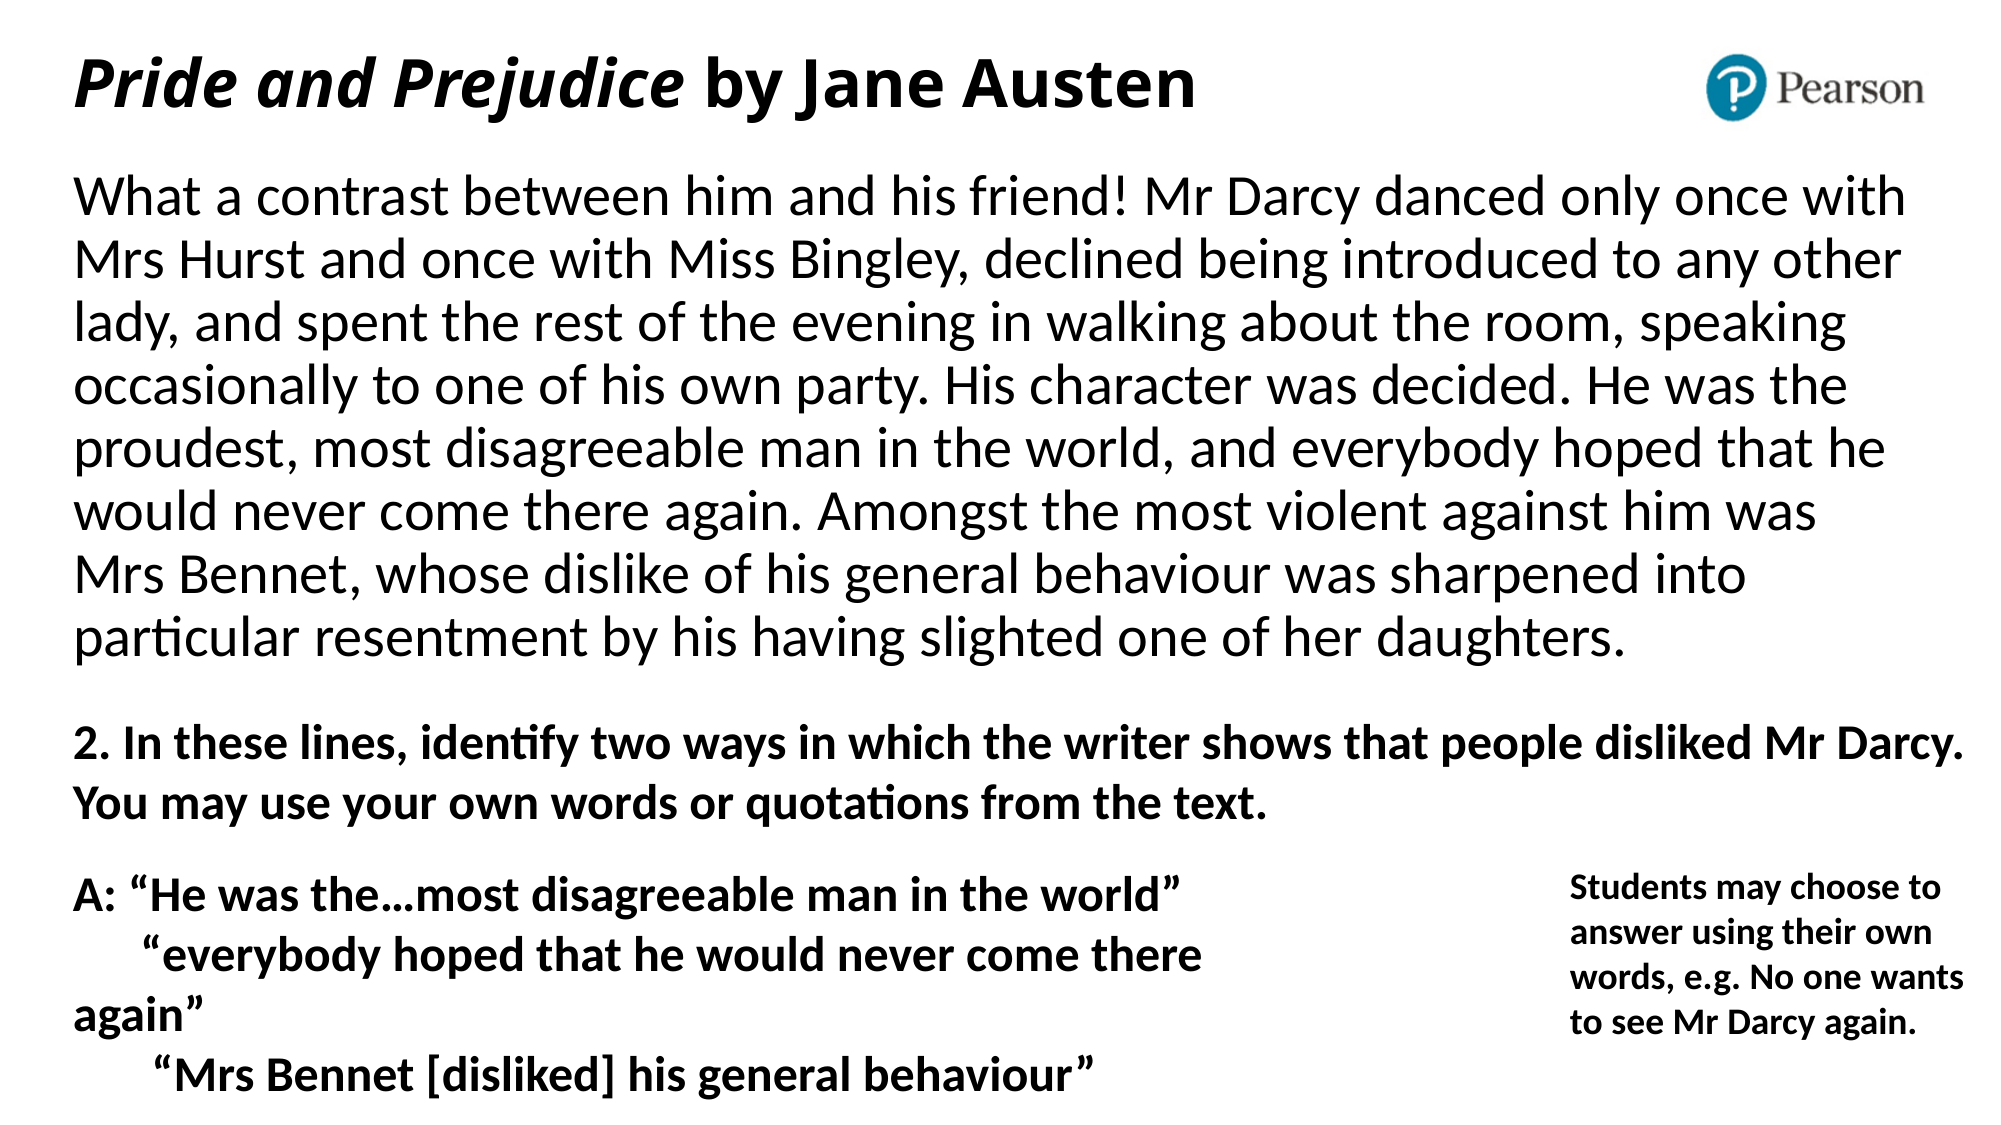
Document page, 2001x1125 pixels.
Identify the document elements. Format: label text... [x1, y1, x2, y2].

text_box 2. In these lines, identify two ways in which the writer shows that people disliked Mr Darcy. You may use your own words or quotations from the text. [58, 701, 2000, 897]
picture [1696, 39, 1935, 132]
text_box A: “He was the…most disagreeable man in the world” “everybody hoped that he would never come there again” “Mrs Bennet [disliked] his general behaviour” [58, 854, 1362, 1109]
text_box Students may choose to answer using their own words, e.g. No one wants to see Mr Darcy again. [1555, 854, 1986, 1049]
title Pride and Prejudice by Jane Austen [58, 19, 1863, 153]
list What a contrast between him and his friend! Mr Darcy danced only once with Mrs Hurst and once with Miss Bingley, declined being introduced to any other lady, and spent the rest of the evening in walking about the room, speaking occasionally to one of his own party. His character was decided. He was the proudest, most disagreeable man in the world, and everybody hoped that he would never come there again. Amongst the most violent against him was Mrs Bennet, whose dislike of his general behaviour was sharpened into particular resentment by his having slighted one of her daughters. [58, 157, 1935, 687]
